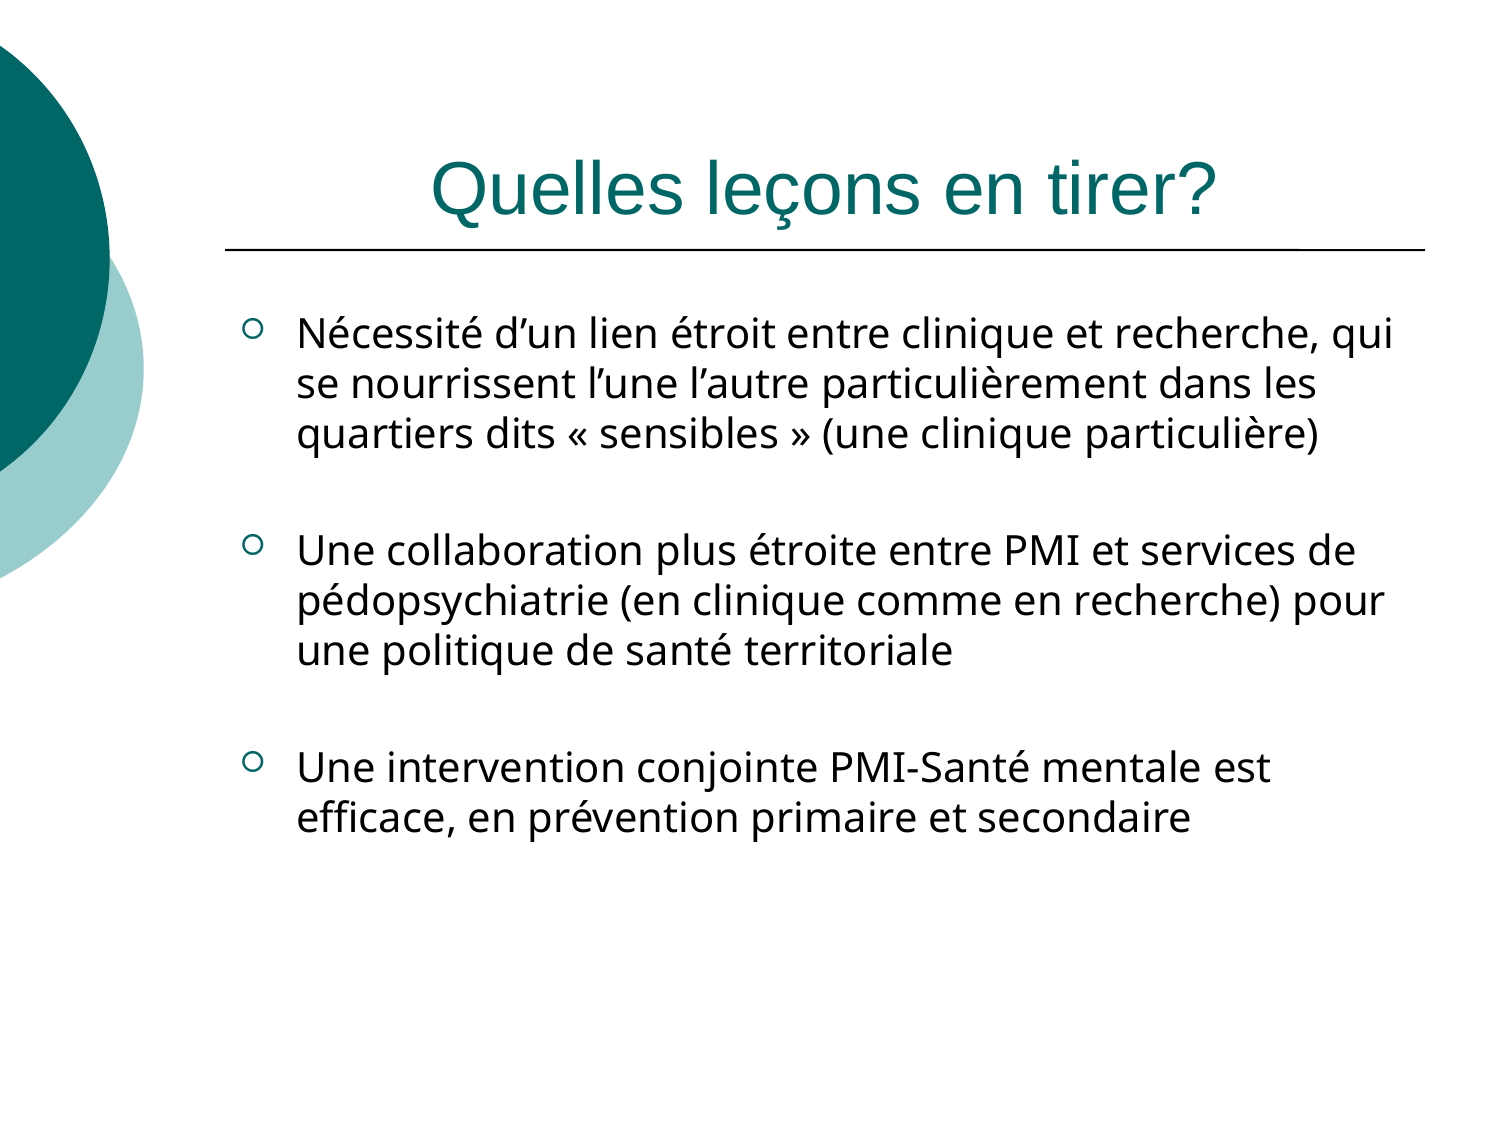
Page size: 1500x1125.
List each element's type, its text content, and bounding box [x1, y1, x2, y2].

list Nécessité d’un lien étroit entre clinique et recherche, qui se nourrissent l’une l’autre particulièrement dans les quartiers dits « sensibles » (une clinique particulière) Une collaboration plus étroite entre PMI et services de pédopsychiatrie (en clinique comme en recherche) pour une politique de santé territoriale Une intervention conjointe PMI-Santé mentale est efficace, en prévention primaire et secondaire [224, 299, 1425, 975]
title Quelles leçons en tirer? [224, 49, 1425, 237]
